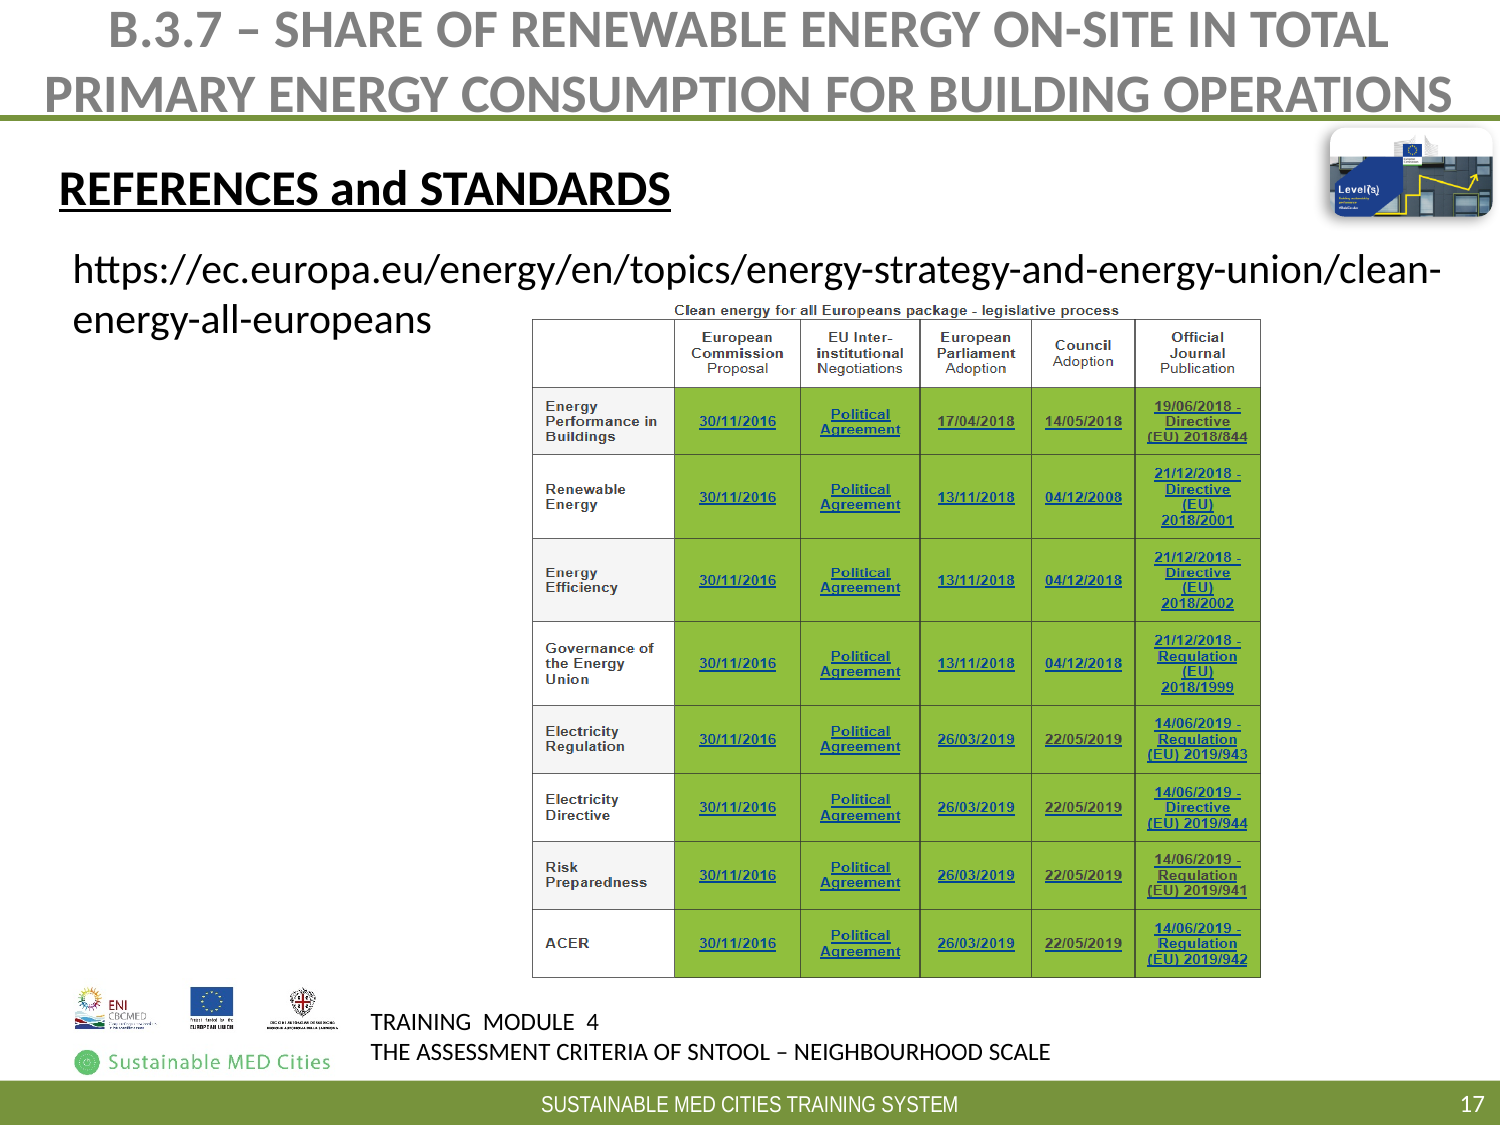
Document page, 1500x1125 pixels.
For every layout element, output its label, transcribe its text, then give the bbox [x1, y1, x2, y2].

title B.3.7 – SHARE OF RENEWABLE ENERGY ON-SITE IN TOTAL PRIMARY ENERGY CONSUMPTION FOR BUILDING OPERATIONS [0, 0, 1500, 117]
picture [62, 978, 356, 1080]
picture [526, 296, 1267, 981]
picture [1329, 127, 1493, 217]
text_box REFERENCES and STANDARDS [43, 147, 1331, 235]
slide_number 17 [1149, 1079, 1500, 1125]
text_box https://ec.europa.eu/energy/en/topics/energy-strategy-and-energy-union/clean-energy-all-europeans [57, 234, 1500, 400]
